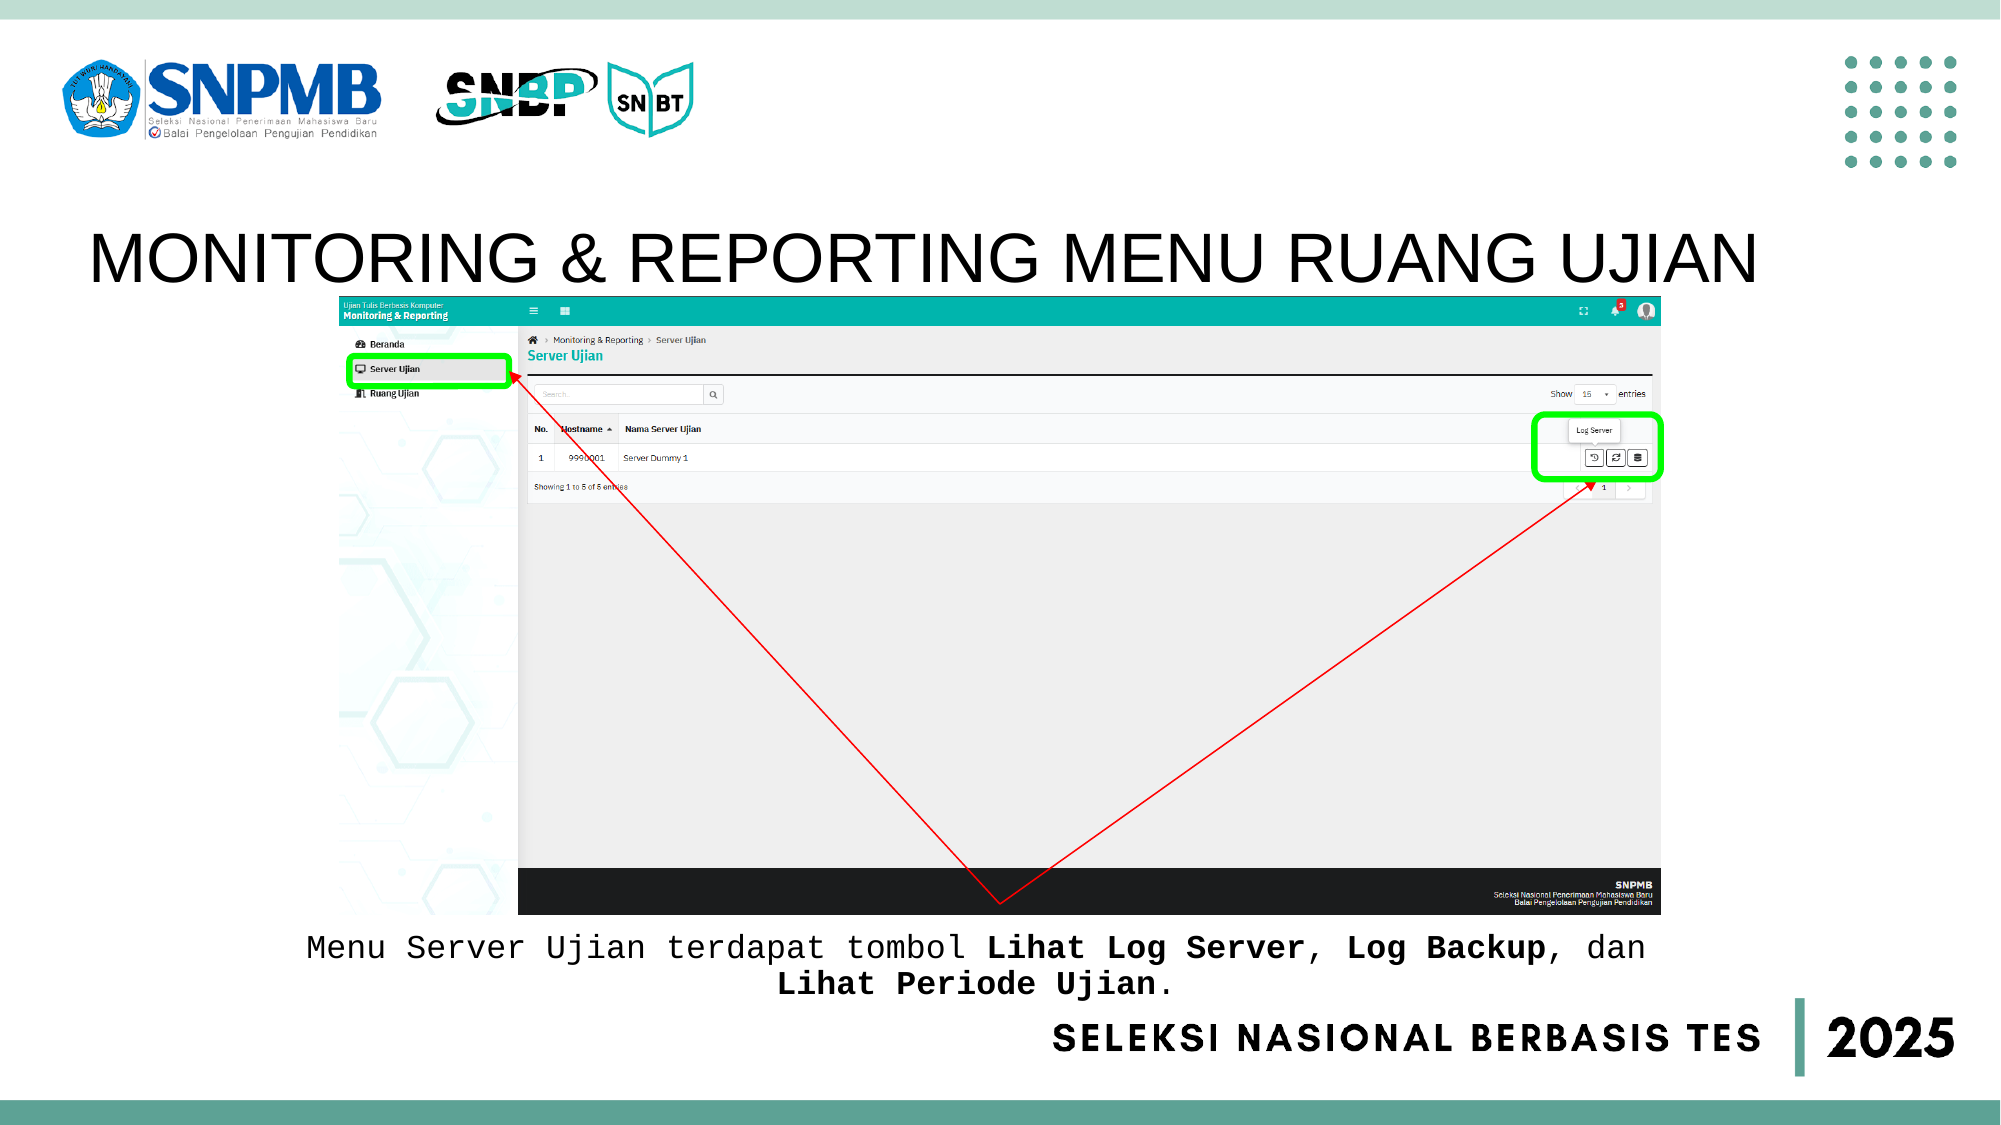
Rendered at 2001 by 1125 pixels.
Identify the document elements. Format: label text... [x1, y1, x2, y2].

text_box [508, 370, 1001, 905]
picture [0, 0, 2001, 1125]
title MONITORING & REPORTING MENU RUANG UJIAN [68, 192, 1932, 318]
text_box Menu Server Ujian terdapat tombol Lihat Log Server, Log Backup, dan Lihat Periode Ujian. [252, 914, 1701, 1017]
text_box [1004, 478, 1598, 905]
